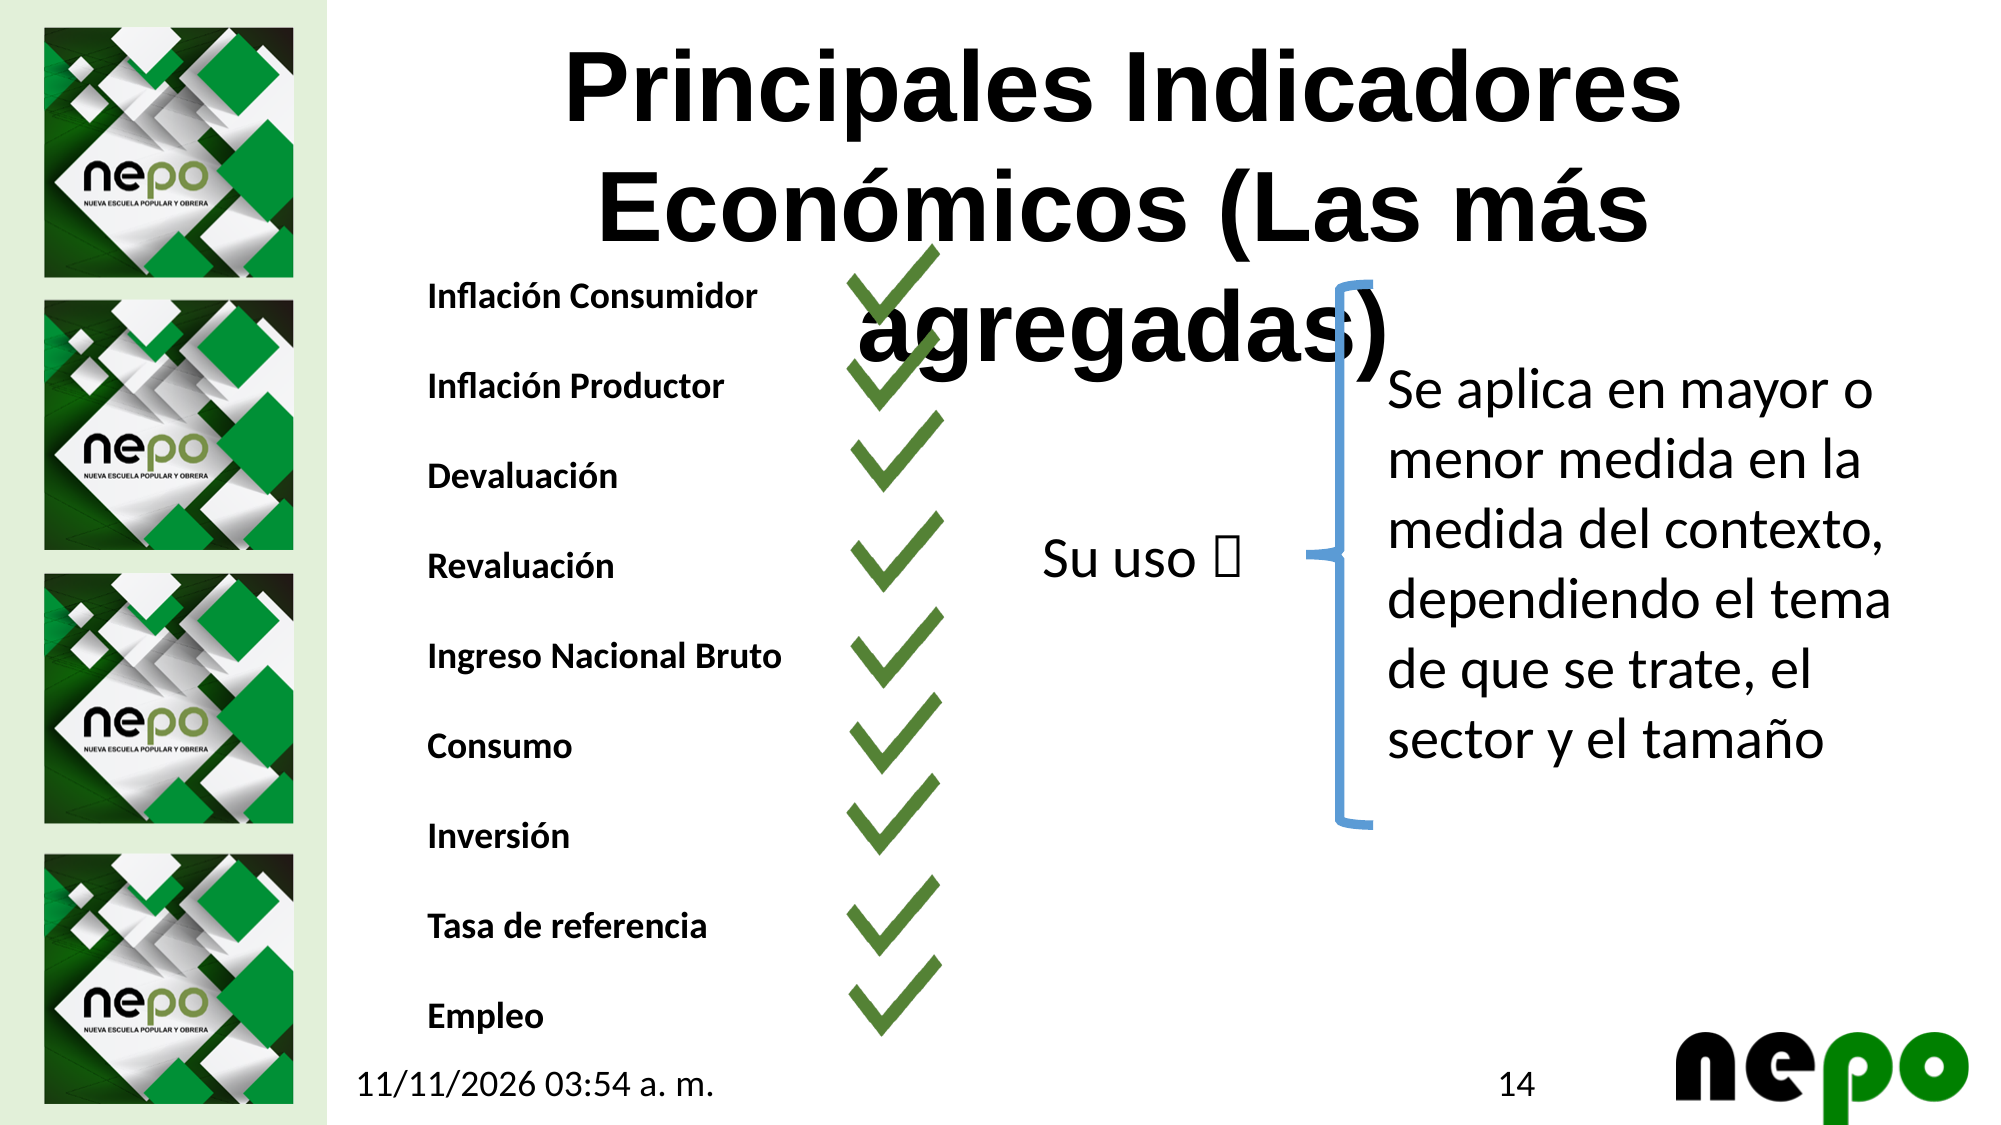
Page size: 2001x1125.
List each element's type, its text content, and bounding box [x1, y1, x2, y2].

text_box Inflación Consumidor Inflación Productor Devaluación Revaluación Ingreso Nacional Bruto Consumo Inversión Tasa de referencia Empleo [412, 263, 807, 1044]
slide_number 14 [1482, 1051, 1675, 1111]
text_box Se aplica en mayor o menor medida en la medida del contexto, dependiendo el tema de que se trate, el sector y el tamaño [1374, 342, 1976, 778]
text_box Su uso  [1027, 512, 1274, 597]
subtitle Principales Indicadores Económicos (Las más agregadas) [374, 13, 1875, 300]
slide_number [340, 1051, 791, 1111]
text_box [1306, 283, 1374, 826]
picture [1676, 1032, 1969, 1125]
picture [844, 223, 946, 1056]
picture [0, 0, 327, 1125]
